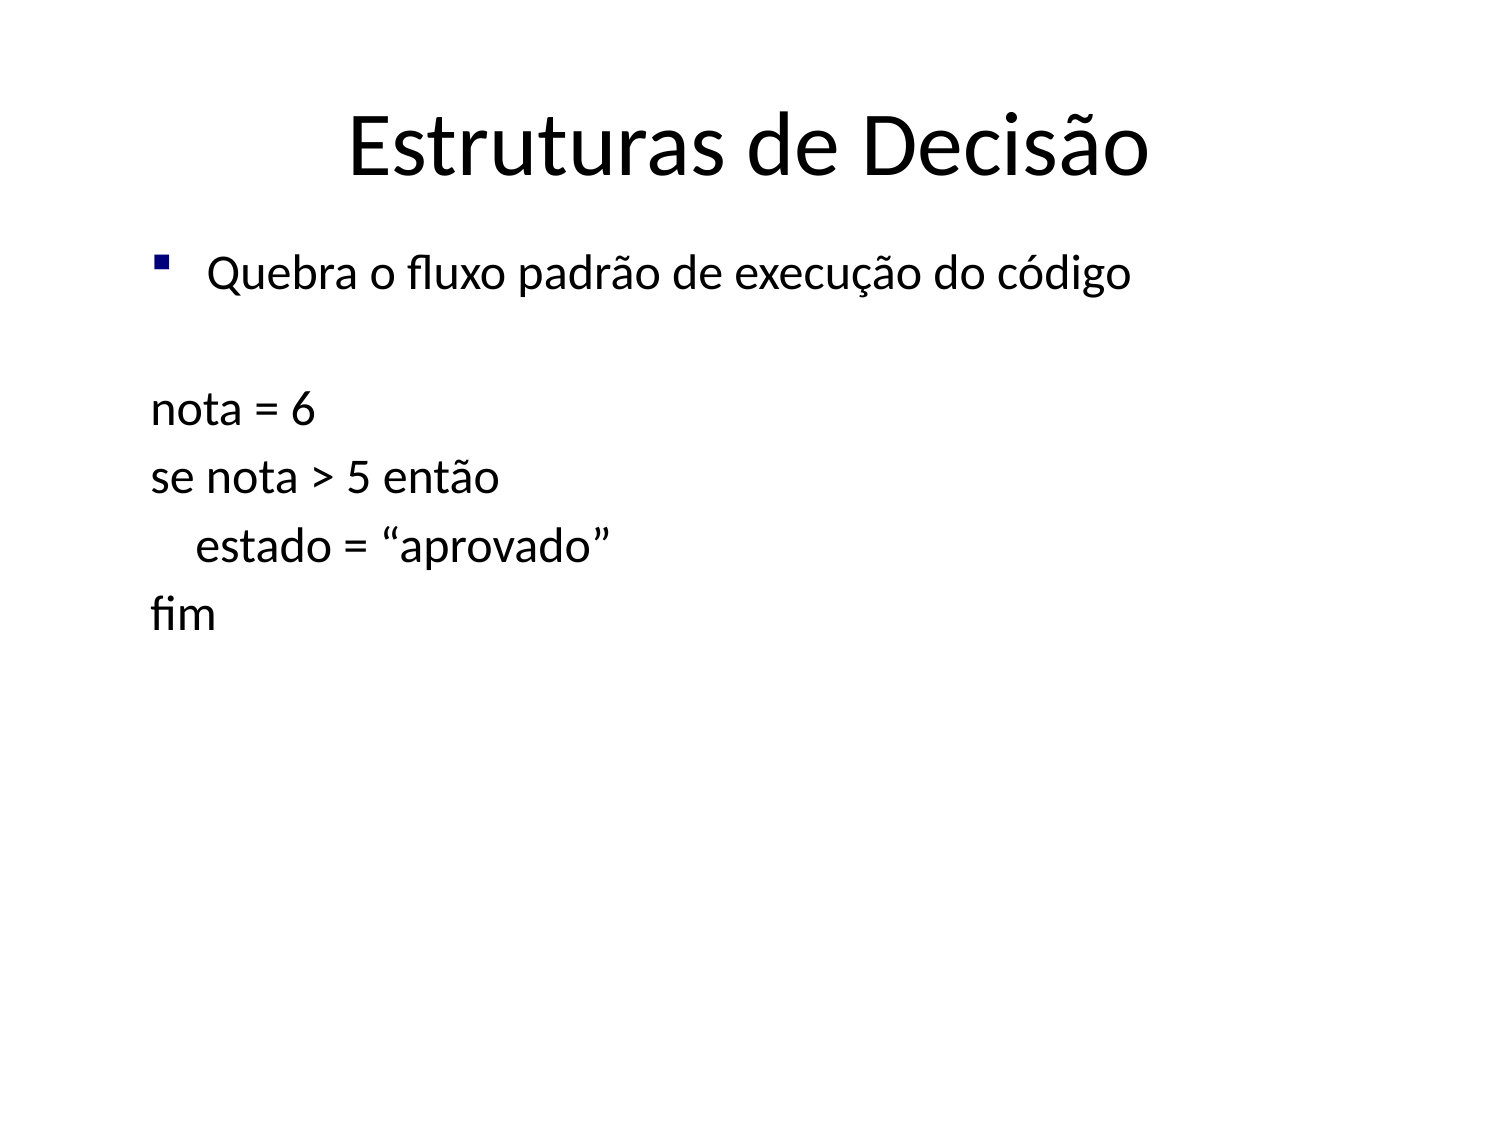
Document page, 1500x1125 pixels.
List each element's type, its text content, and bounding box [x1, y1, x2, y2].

text_box Quebra o fluxo padrão de execução do código nota = 6 se nota > 5 então estado = “aprovado” fim [135, 231, 1435, 717]
title Estruturas de Decisão [75, 45, 1425, 233]
